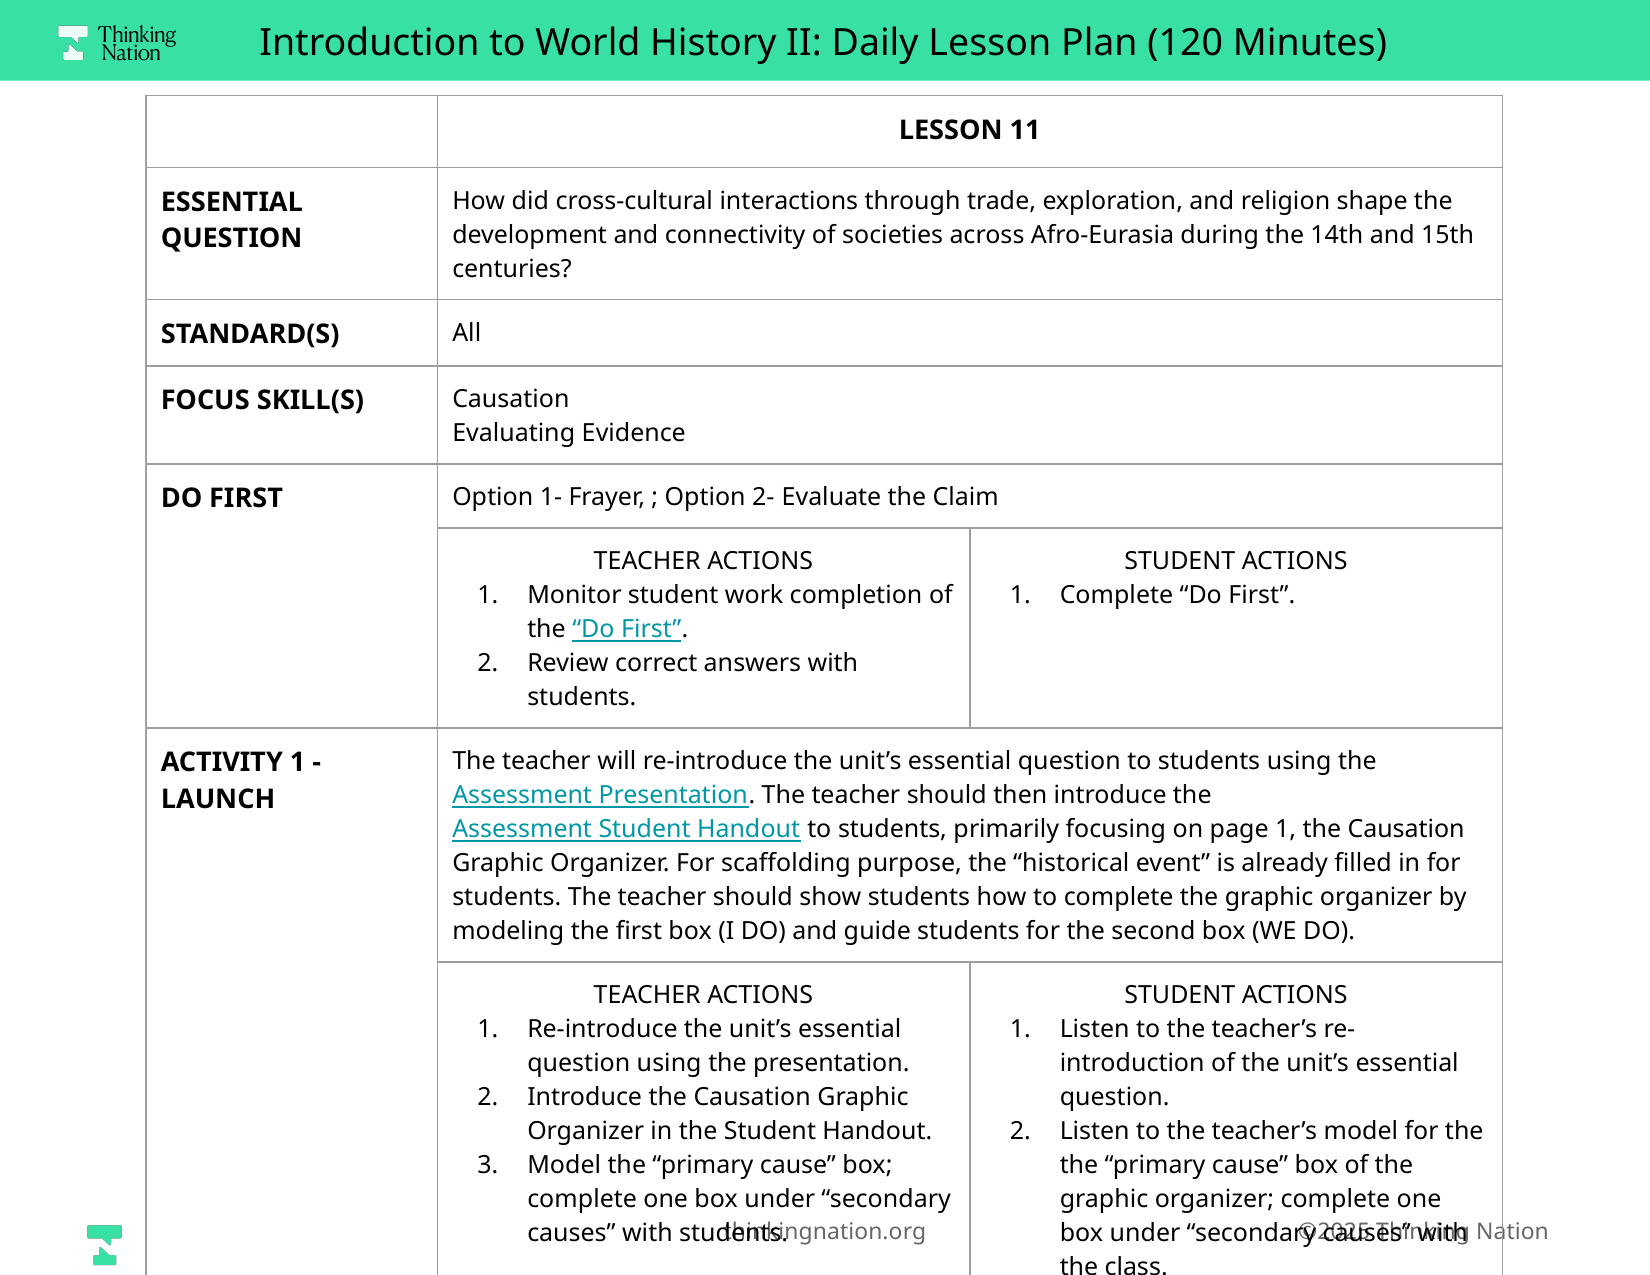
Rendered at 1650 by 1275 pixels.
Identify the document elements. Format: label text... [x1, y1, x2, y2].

table_header [147, 96, 437, 167]
table_header LESSON 11 [438, 96, 1502, 167]
table_cell The teacher will re-introduce the unit’s essential question to students using the Assessment Presentation. The teacher should then introduce the Assessment Student Handout to students, primarily focusing on page 1, the Causation Graphic Organizer. For scaffolding purpose, the “historical event” is already filled in for students. The teacher should show students how to complete the graphic organizer by modeling the first box (I DO) and guide students for the second box (WE DO). [438, 729, 1502, 961]
table_cell ACTIVITY 1 - LAUNCH [147, 729, 437, 1275]
picture [76, 1217, 133, 1273]
table_cell All [438, 300, 1502, 365]
text_box ©2025 Thinking Nation [1503, 1200, 1566, 1240]
table_cell STUDENT ACTIONS Listen to the teacher’s re-introduction of the unit’s essential question. Listen to the teacher’s model for the the “primary cause” box of the graphic organizer; complete one box under “secondary causes” with the class. [971, 963, 1502, 1275]
table_cell Causation Evaluating Evidence [438, 367, 1502, 463]
table_cell TEACHER ACTIONS Re-introduce the unit’s essential question using the presentation. Introduce the Causation Graphic Organizer in the Student Handout. Model the “primary cause” box; complete one box under “secondary causes” with students. [438, 963, 969, 1275]
picture [45, 14, 180, 85]
table_cell TEACHER ACTIONS Monitor student work completion of the “Do First”. Review correct answers with students. [438, 529, 969, 727]
table_cell STANDARD(S) [147, 300, 437, 365]
table_cell FOCUS SKILL(S) [147, 367, 437, 463]
table_cell STUDENT ACTIONS Complete “Do First”. [971, 529, 1502, 727]
table_cell How did cross-cultural interactions through trade, exploration, and religion shape the development and connectivity of societies across Afro-Eurasia during the 14th and 15th centuries? [438, 168, 1502, 299]
text_box Introduction to World History II: Daily Lesson Plan (120 Minutes) [0, 0, 1650, 81]
table_cell DO FIRST [147, 465, 437, 727]
table_cell Option 1- Frayer, ; Option 2- Evaluate the Claim [438, 465, 1502, 527]
table_cell ESSENTIAL QUESTION [147, 168, 437, 299]
